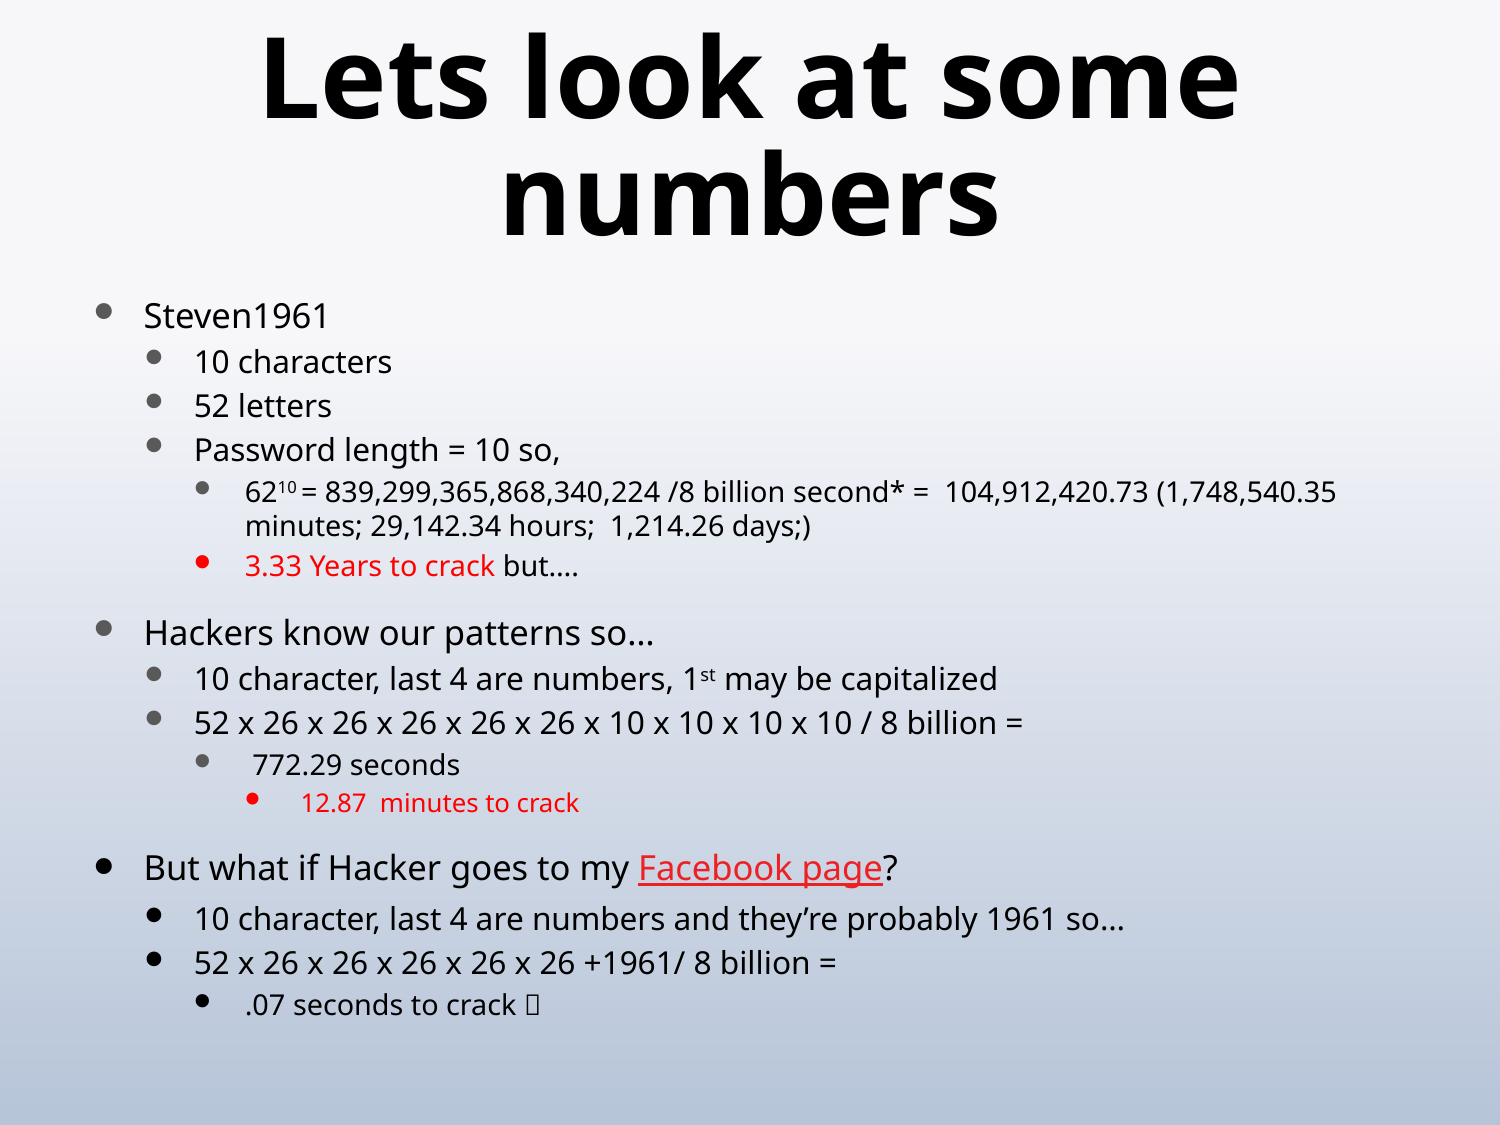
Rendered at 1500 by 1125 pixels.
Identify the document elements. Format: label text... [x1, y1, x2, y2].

title Lets look at some numbers [150, 37, 1350, 245]
list Steven1961 10 characters 52 letters Password length = 10 so, 6210 = 839,299,365,868,340,224 /8 billion second* = 104,912,420.73 (1,748,540.35 minutes; 29,142.34 hours; 1,214.26 days;) 3.33 Years to crack but…. Hackers know our patterns so… 10 character, last 4 are numbers, 1st may be capitalized 52 x 26 x 26 x 26 x 26 x 26 x 10 x 10 x 10 x 10 / 8 billion = 772.29 seconds 12.87 minutes to crack But what if Hacker goes to my Facebook page? 10 character, last 4 are numbers and they’re probably 1961 so… 52 x 26 x 26 x 26 x 26 x 26 +1961/ 8 billion = .07 seconds to crack  [78, 286, 1443, 1038]
